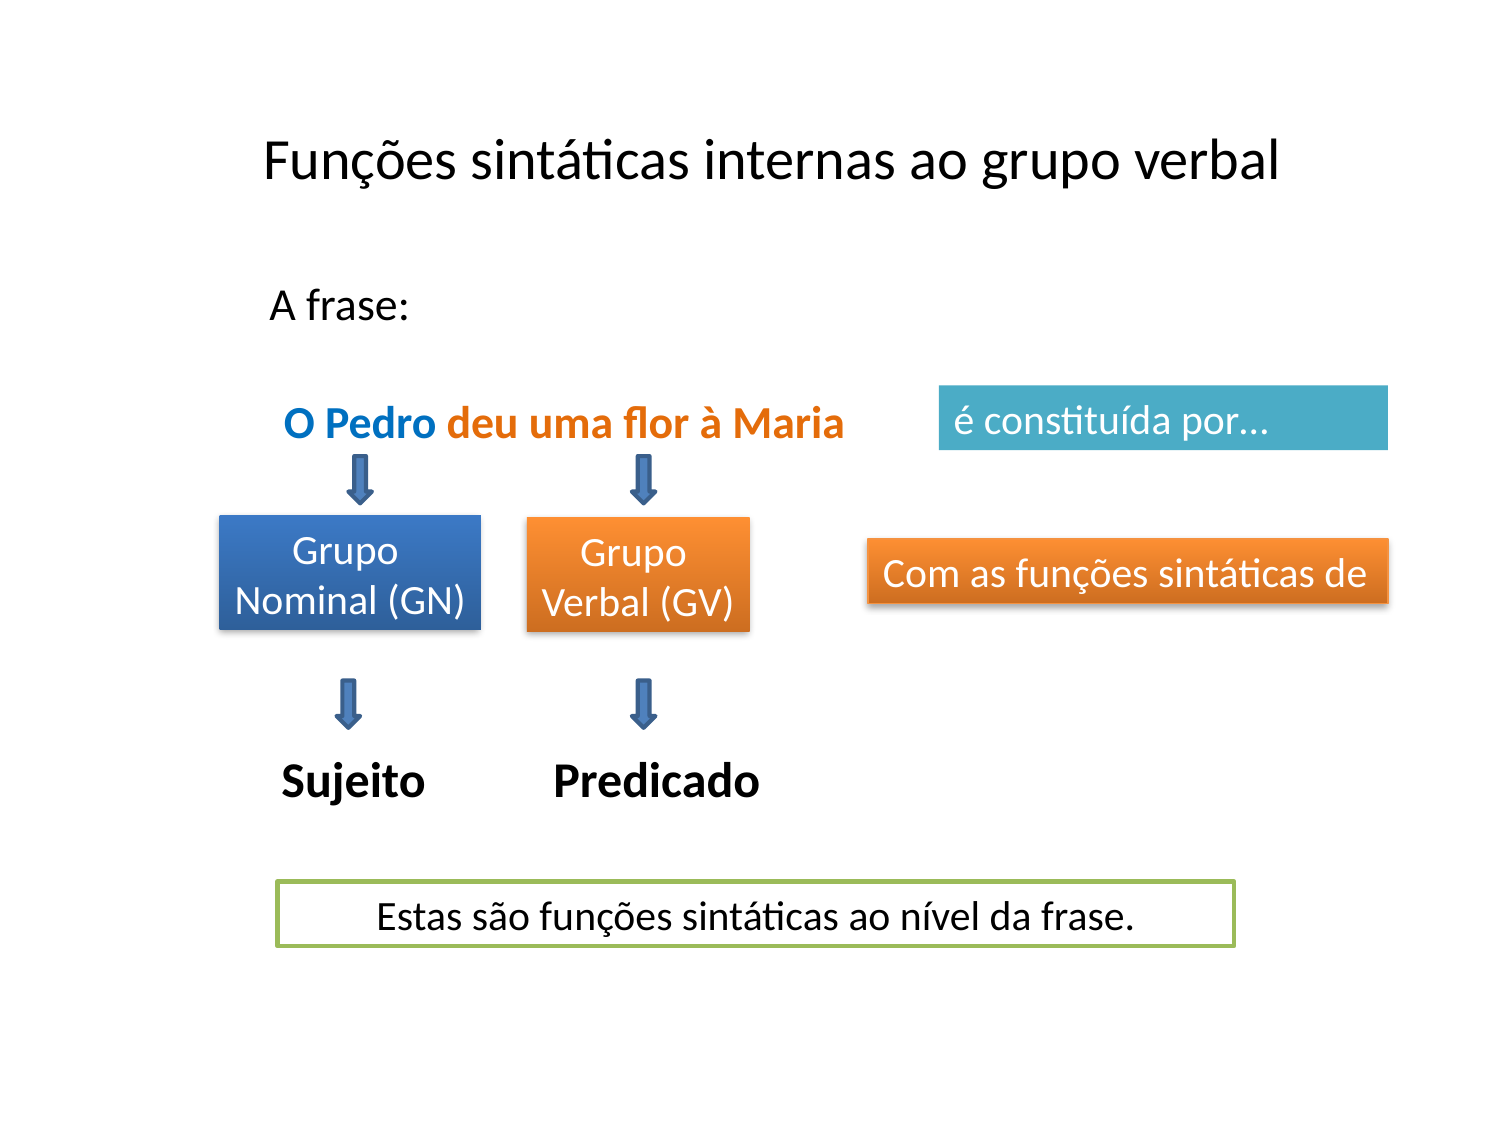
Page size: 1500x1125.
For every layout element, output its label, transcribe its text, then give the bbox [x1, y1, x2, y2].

text_box [629, 454, 658, 506]
text_box [346, 454, 374, 506]
text_box Grupo Nominal (GN) [219, 515, 481, 630]
text_box O Pedro deu uma flor à Maria [269, 385, 860, 456]
text_box Predicado [538, 739, 776, 815]
text_box Funções sintáticas internas ao grupo verbal [248, 113, 1297, 199]
text_box Grupo Verbal (GV) [526, 517, 750, 632]
text_box [334, 678, 363, 730]
text_box Sujeito [266, 739, 441, 815]
text_box [629, 678, 658, 730]
text_box Estas são funções sintáticas ao nível da frase. [275, 879, 1236, 948]
text_box Com as funções sintáticas de [867, 538, 1389, 604]
text_box é constituída por… [937, 383, 1390, 452]
text_box A frase: [254, 267, 426, 337]
